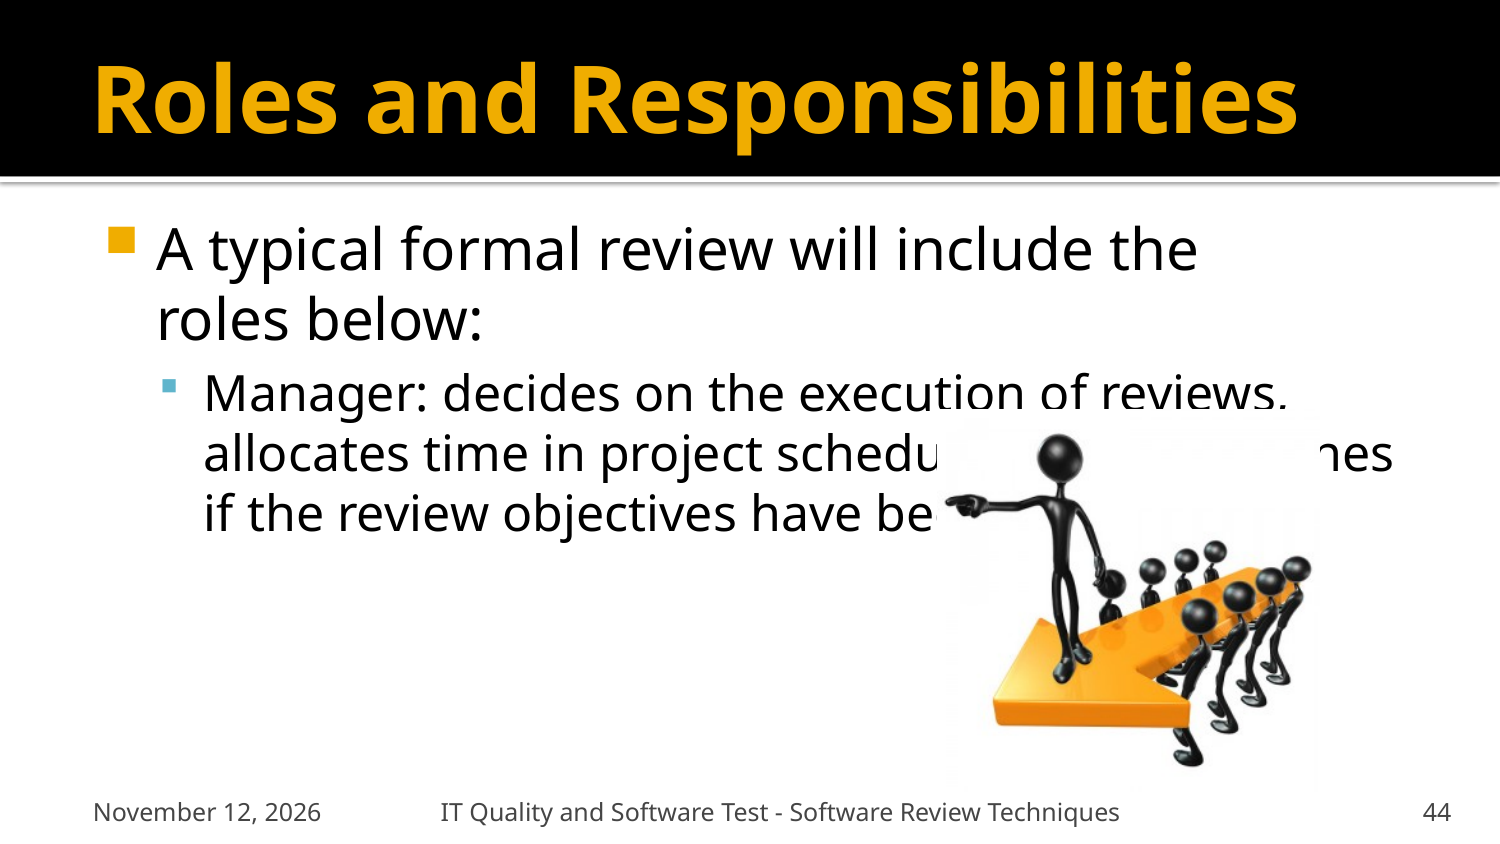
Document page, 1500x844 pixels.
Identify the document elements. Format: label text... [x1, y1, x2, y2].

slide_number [75, 796, 425, 831]
slide_number 44 [1345, 796, 1467, 831]
picture [937, 409, 1320, 792]
footer IT Quality and Software Test - Software Review Techniques [433, 796, 1337, 831]
title Roles and Responsibilities [75, 19, 1425, 174]
list A typical formal review will include the roles below: Manager: decides on the execution of reviews, allocates time in project schedules and determines if the review objectives have been met. [75, 196, 1425, 822]
